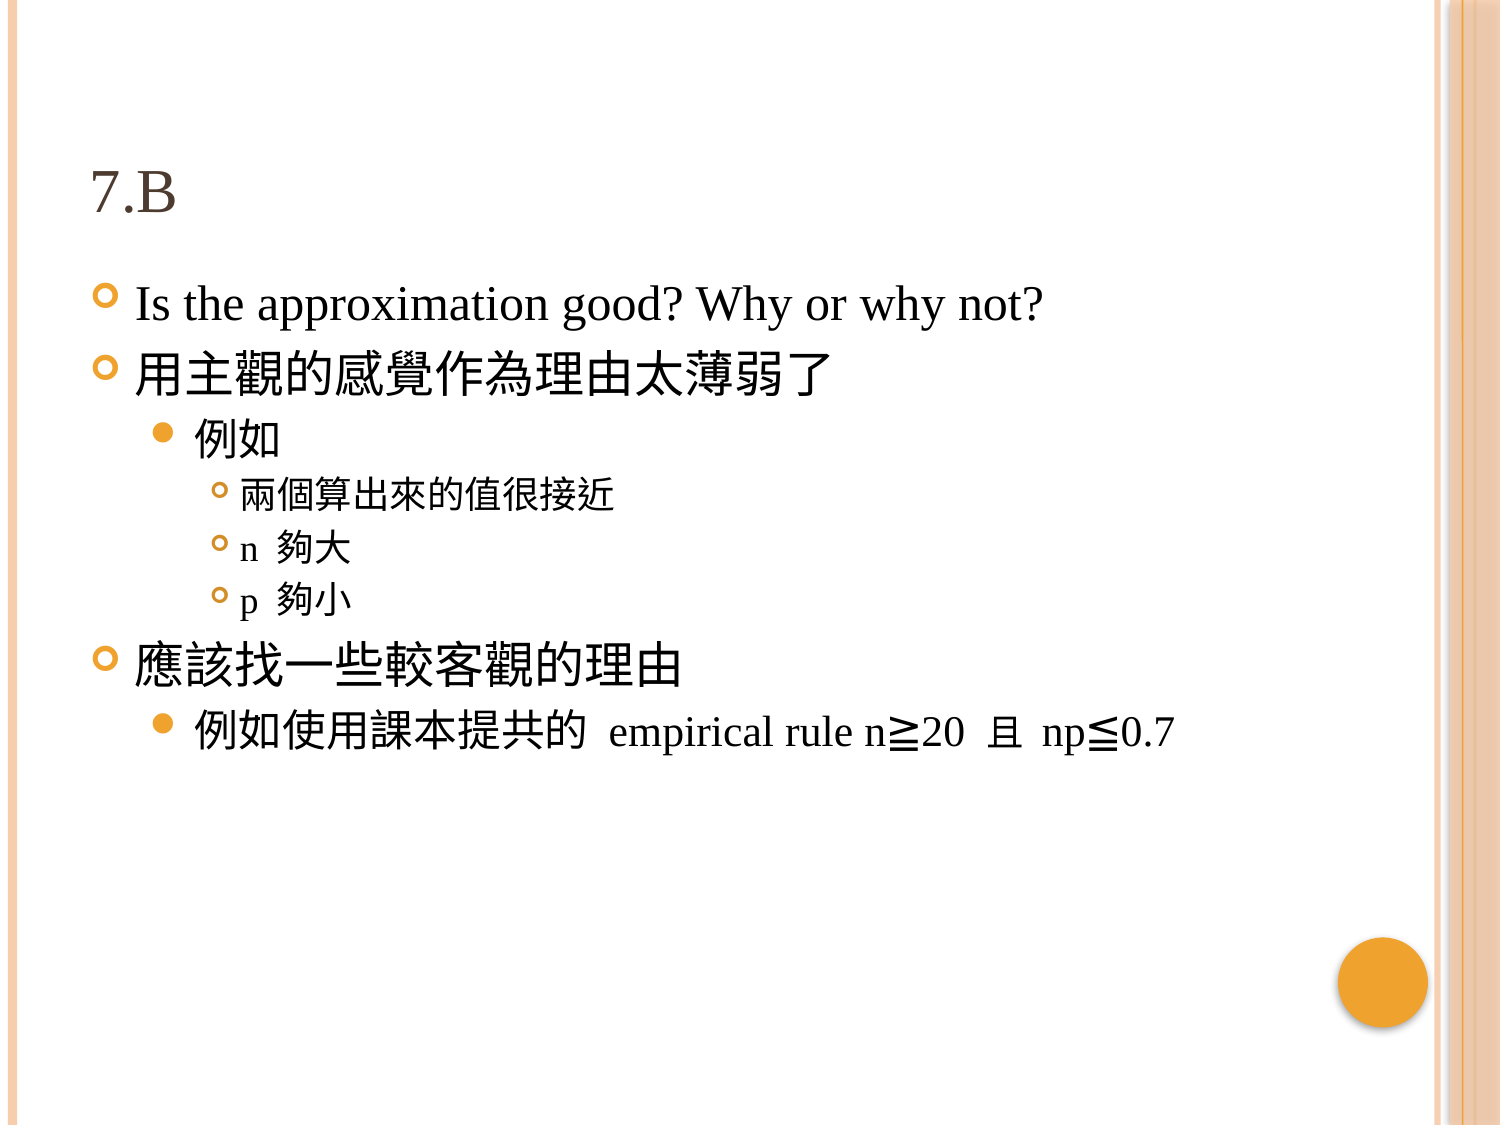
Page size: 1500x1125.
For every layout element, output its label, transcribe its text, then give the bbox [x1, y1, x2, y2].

title 7.b [75, 45, 1300, 233]
list Is the approximation good? Why or why not? 用主觀的感覺作為理由太薄弱了 例如 兩個算出來的值很接近 n 夠大 p 夠小 應該找一些較客觀的理由 例如使用課本提共的 empirical rule n≧20 且 np≦0.7 [75, 262, 1300, 1062]
